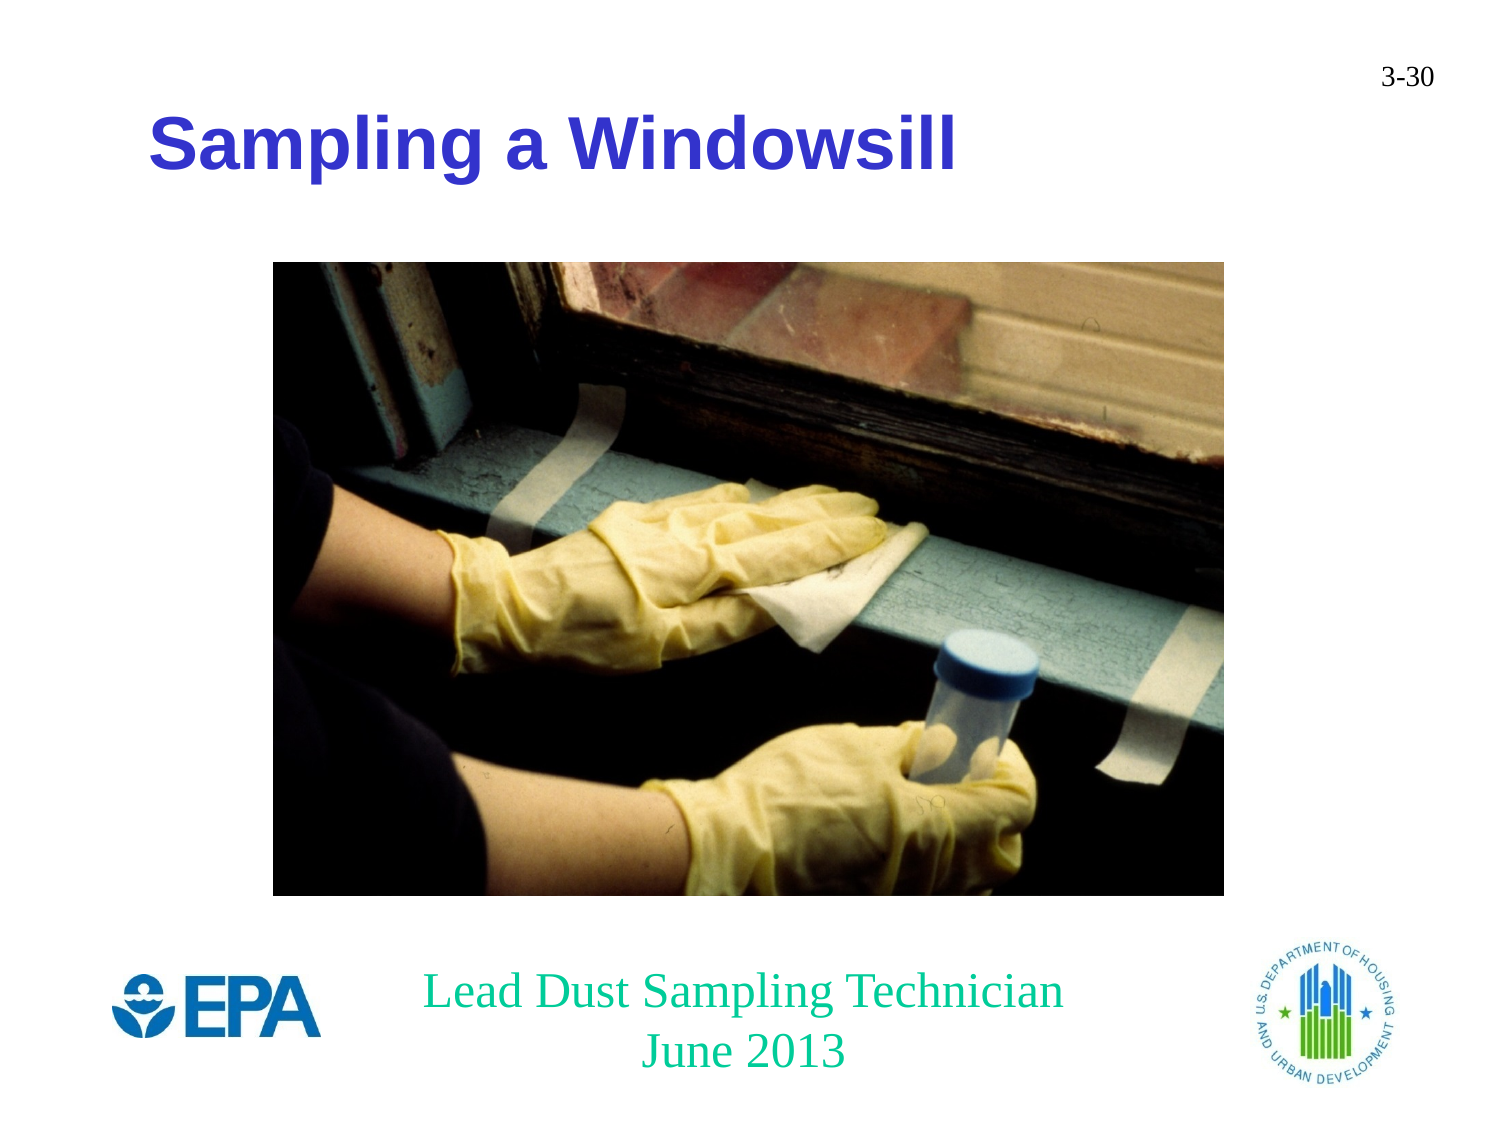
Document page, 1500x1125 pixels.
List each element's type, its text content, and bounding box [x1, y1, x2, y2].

picture [273, 262, 1224, 896]
text_box Sampling a Windowsill [133, 58, 1095, 221]
picture [1250, 937, 1400, 1088]
picture [112, 974, 321, 1038]
